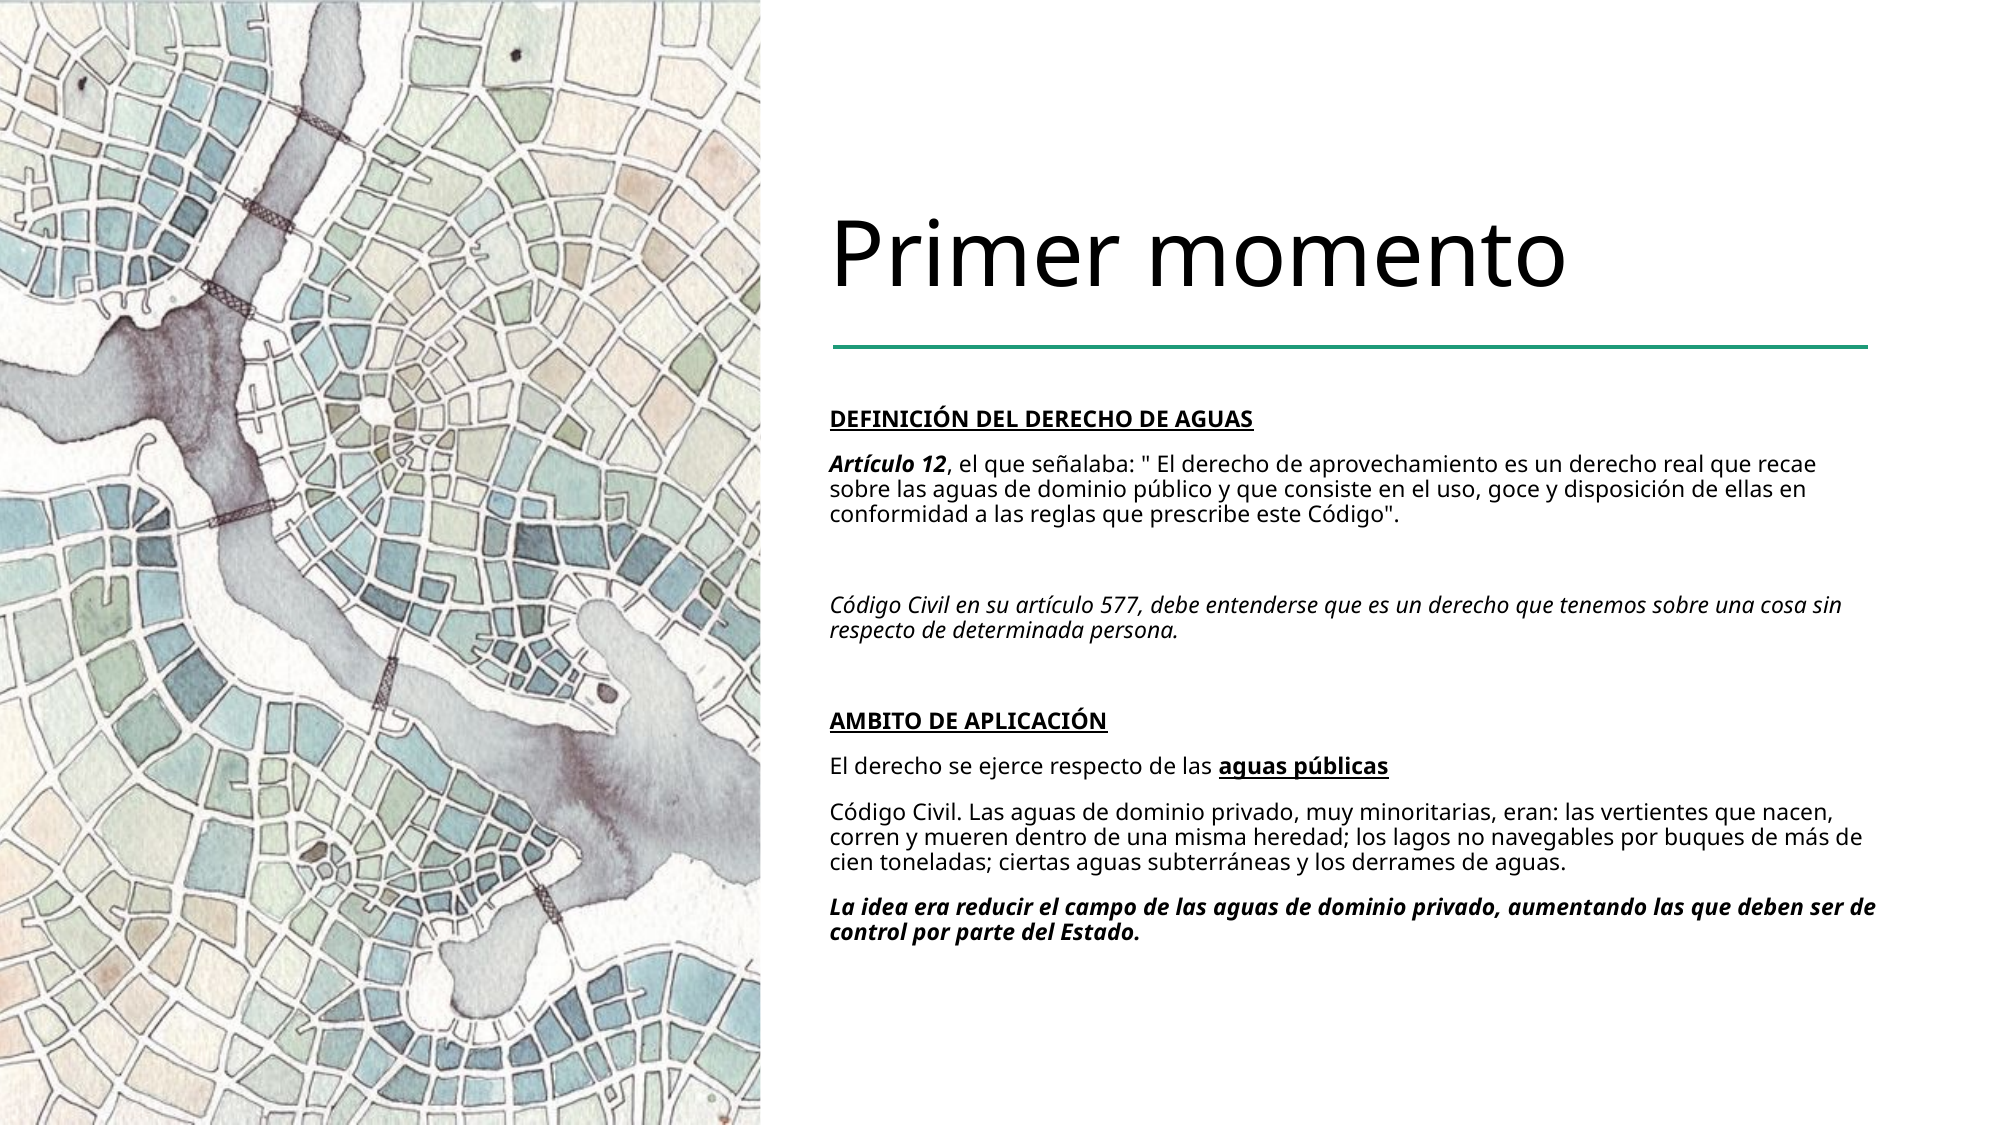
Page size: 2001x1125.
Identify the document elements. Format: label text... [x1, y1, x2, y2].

title Primer momento [814, 103, 1895, 315]
list DEFINICIÓN DEL DERECHO DE AGUAS Artículo 12, el que señalaba: " El derecho de aprovechamiento es un derecho real que recae sobre las aguas de dominio público y que consiste en el uso, goce y disposición de ellas en conformidad a las reglas que prescribe este Código". Código Civil en su artículo 577, debe entenderse que es un derecho que tenemos sobre una cosa sin respecto de determinada persona. AMBITO DE APLICACIÓN El derecho se ejerce respecto de las aguas públicas Código Civil. Las aguas de dominio privado, muy minoritarias, eran: las vertientes que nacen, corren y mueren dentro de una misma heredad; los lagos no navegables por buques de más de cien toneladas; ciertas aguas subterráneas y los derrames de aguas. La idea era reducir el campo de las aguas de dominio privado, aumentando las que deben ser de control por parte del Estado. [814, 399, 1895, 1021]
picture [0, 0, 761, 1125]
